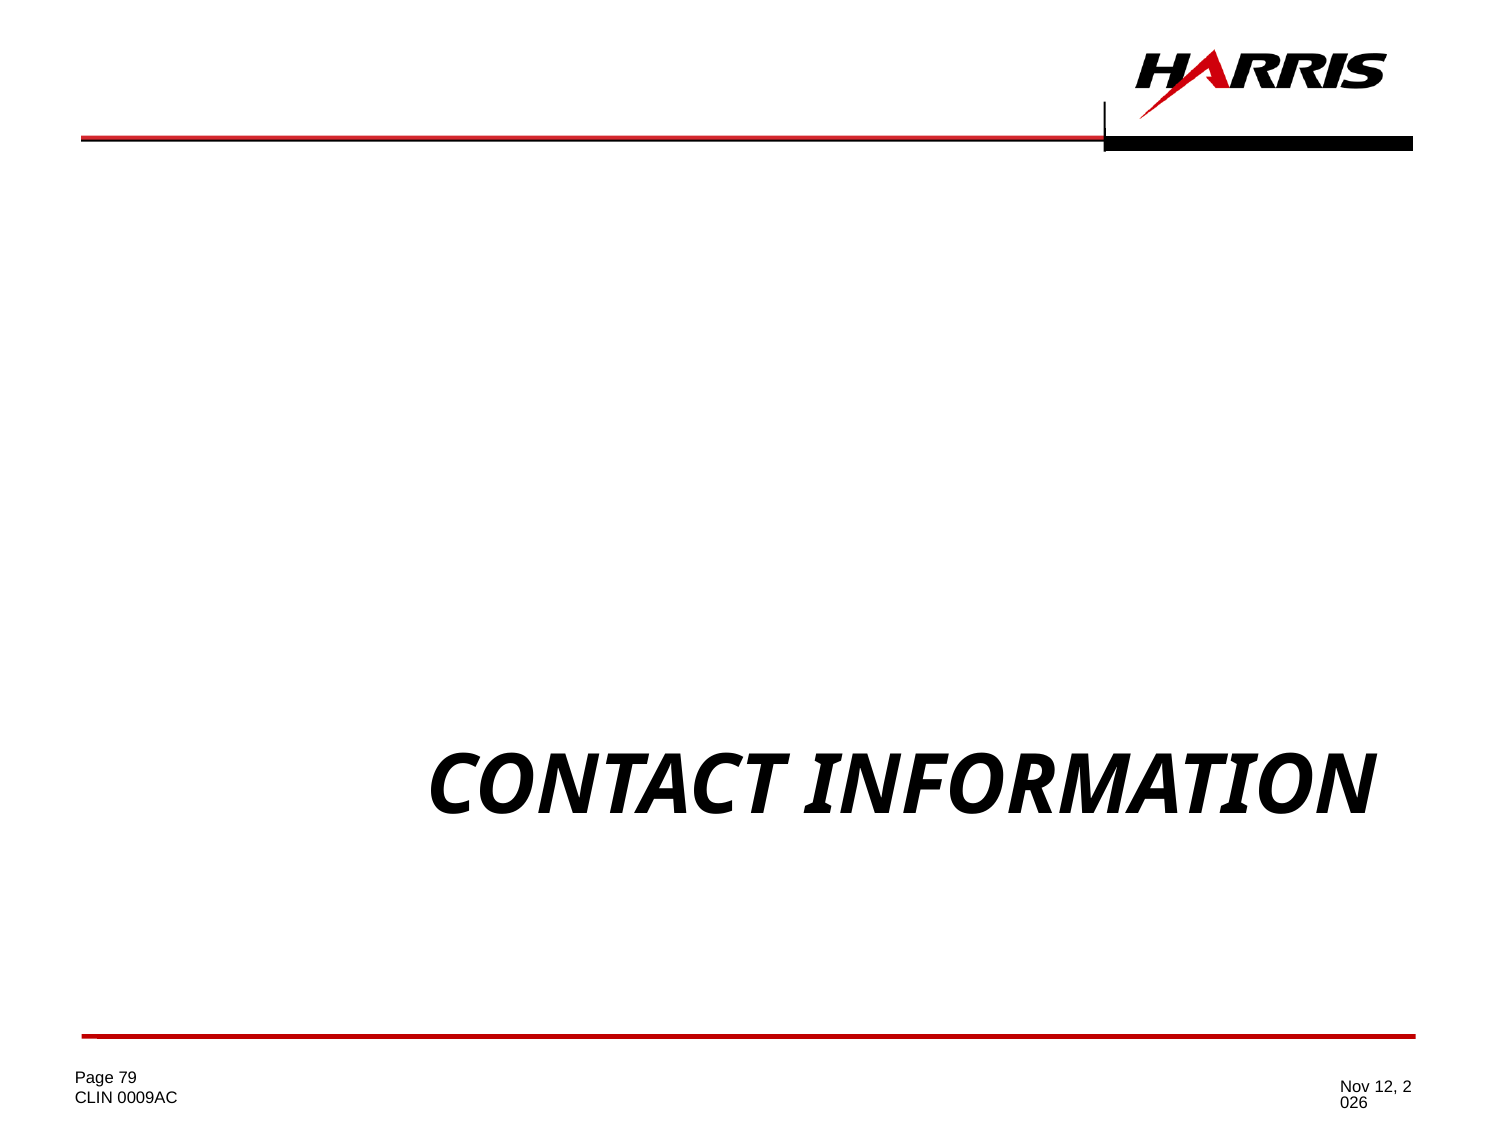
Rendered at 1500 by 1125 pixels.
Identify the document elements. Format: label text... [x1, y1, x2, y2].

slide_number 6-Oct-14 [1324, 1063, 1435, 1108]
picture [1135, 49, 1387, 119]
title Contact Information [118, 722, 1394, 947]
